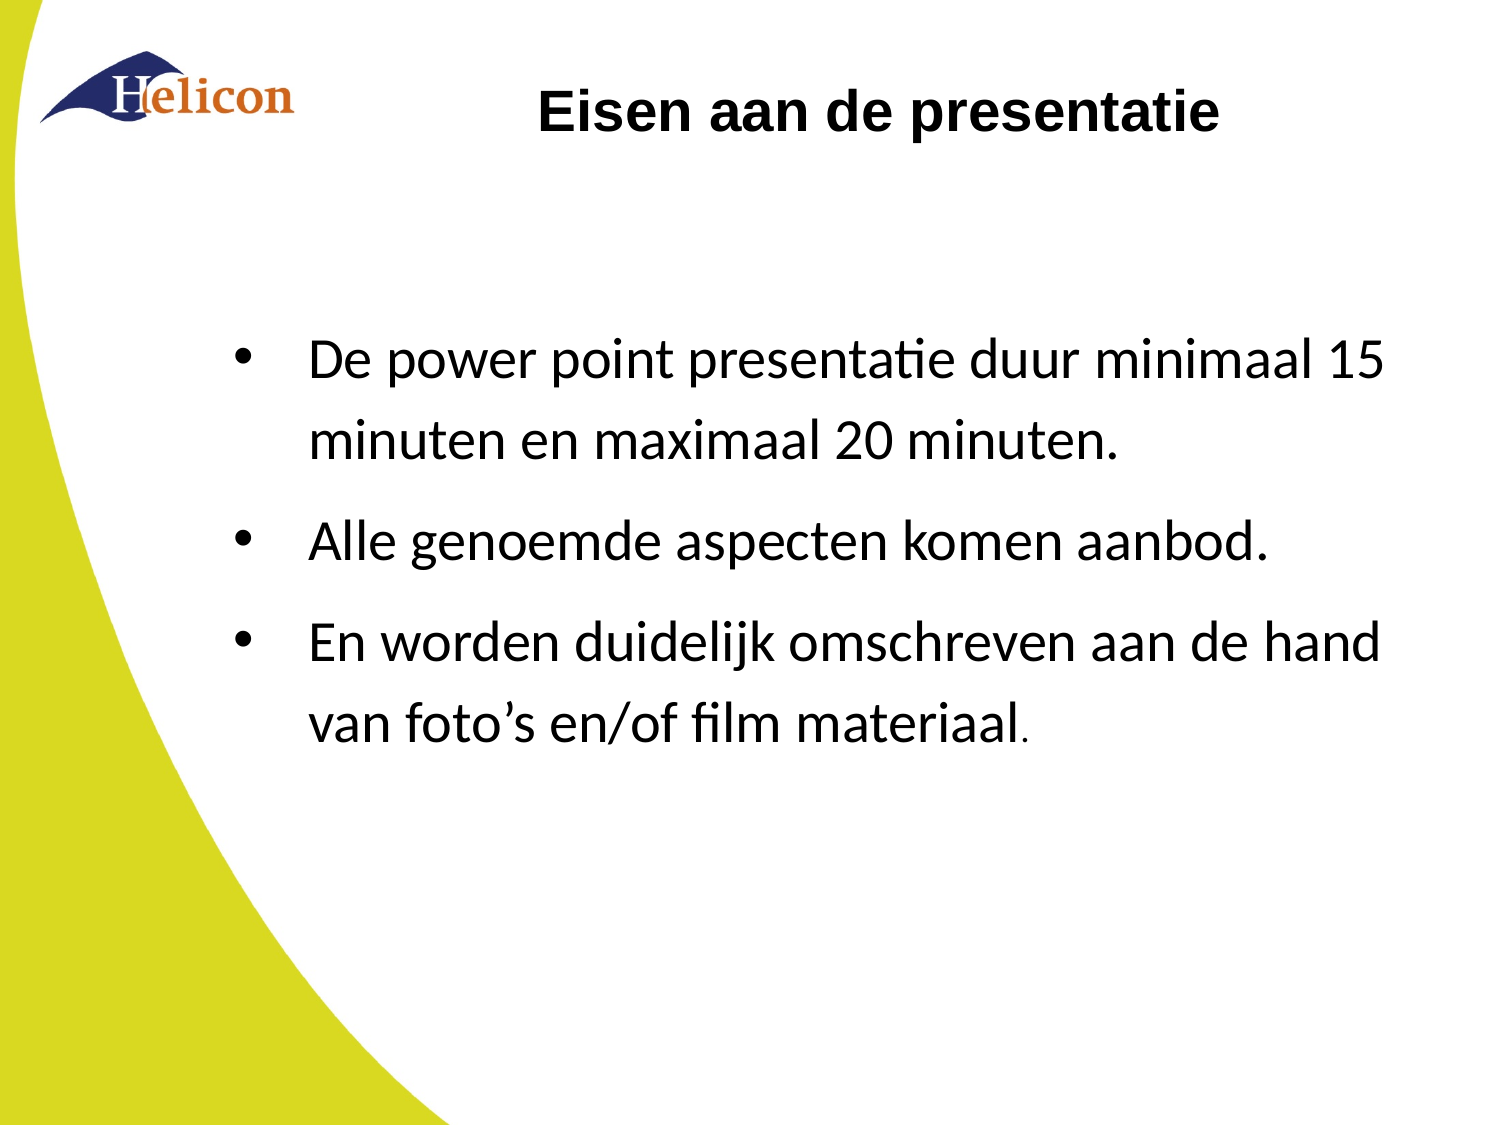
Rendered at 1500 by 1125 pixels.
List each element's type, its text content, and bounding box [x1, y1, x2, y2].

picture [0, 0, 1500, 1125]
title Eisen aan de presentatie [334, 54, 1425, 161]
text_box De power point presentatie duur minimaal 15 minuten en maximaal 20 minuten. Alle genoemde aspecten komen aanbod. En worden duidelijk omschreven aan de hand van foto’s en/of film materiaal. [218, 302, 1424, 762]
